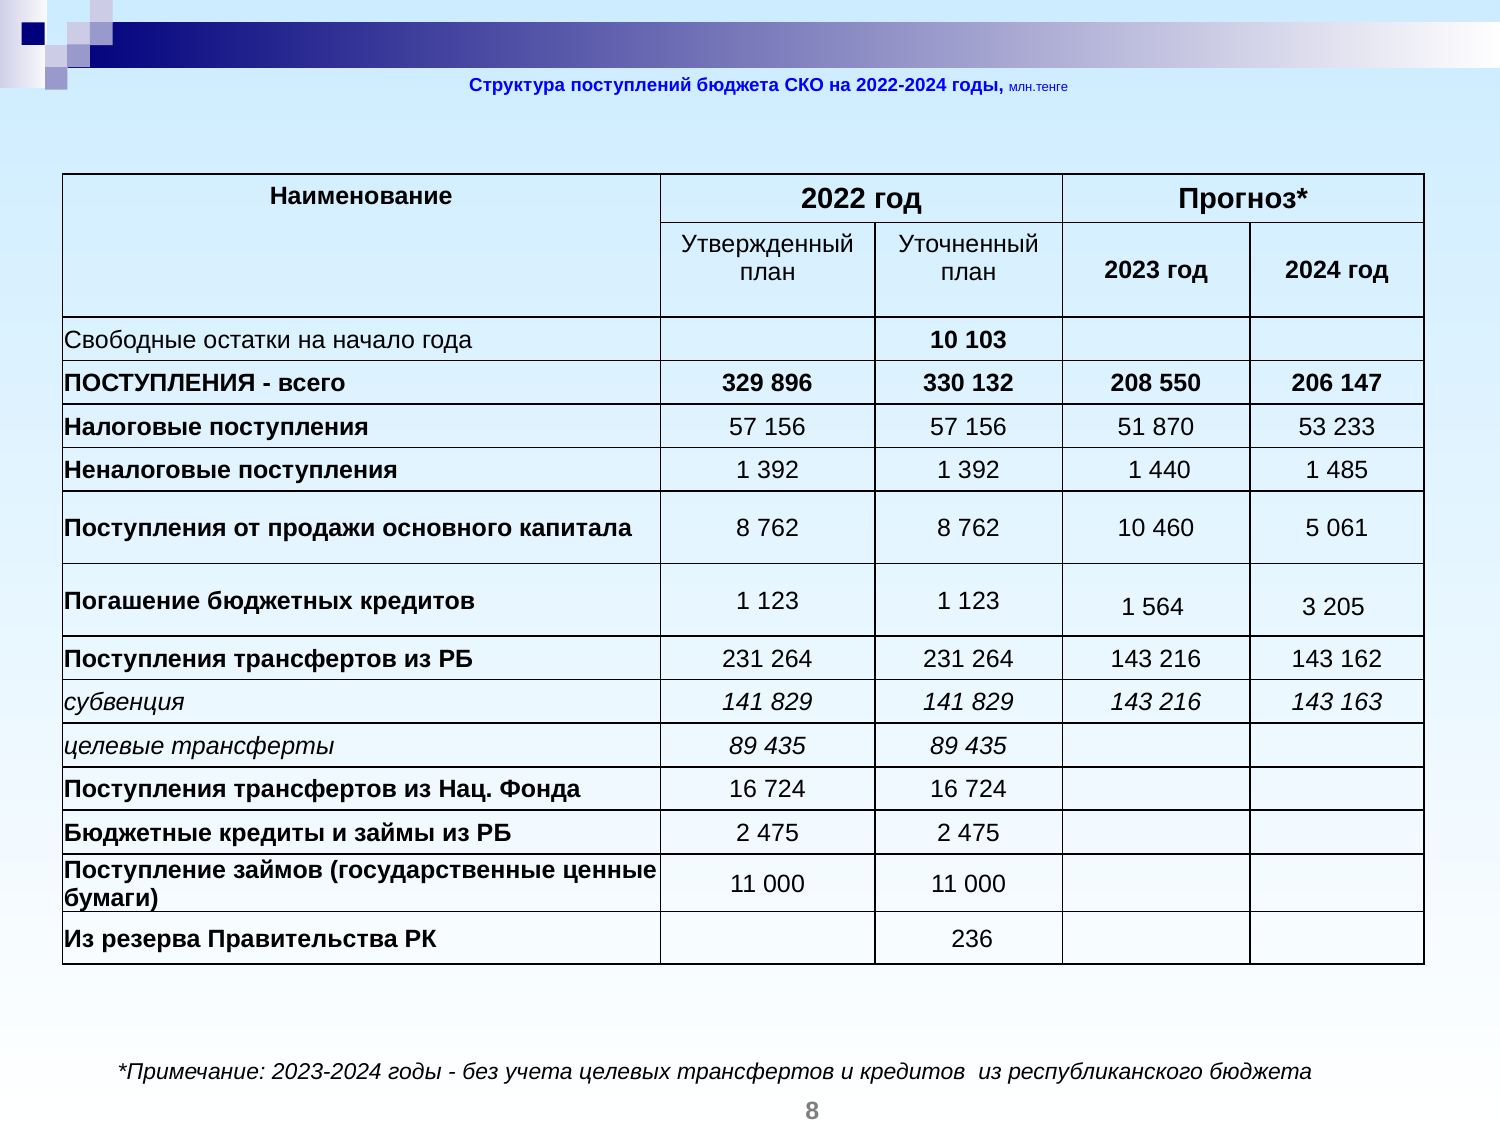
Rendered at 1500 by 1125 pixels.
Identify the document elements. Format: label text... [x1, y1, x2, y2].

table_cell [1251, 768, 1423, 809]
table_cell 2023 год [1063, 223, 1249, 316]
table_cell 53 233 [1251, 405, 1423, 447]
text_box 8 [662, 1074, 963, 1125]
table_cell 208 550 [1063, 361, 1249, 403]
table_cell 329 896 [661, 361, 874, 403]
table_cell 89 435 [876, 724, 1062, 766]
table_cell 10 103 [876, 318, 1062, 360]
table_header Наименование [63, 175, 660, 316]
table_cell [1063, 811, 1249, 853]
table_cell 1 123 [876, 564, 1062, 635]
table_cell Свободные остатки на начало года [63, 318, 660, 360]
table_cell 11 000 [661, 855, 874, 911]
table_cell [1063, 912, 1249, 963]
table_cell 1 392 [661, 448, 874, 490]
table_cell Погашение бюджетных кредитов [63, 564, 660, 635]
table_cell 236 [876, 912, 1062, 963]
table_cell 141 829 [876, 680, 1062, 722]
table_cell [661, 912, 874, 963]
table_cell Поступления трансфертов из РБ [63, 637, 660, 679]
table_cell 143 216 [1063, 637, 1249, 679]
table_cell 231 264 [876, 637, 1062, 679]
table_cell [1251, 318, 1423, 360]
table_cell 1 440 [1063, 448, 1249, 490]
table_cell 16 724 [876, 768, 1062, 809]
table_cell 141 829 [661, 680, 874, 722]
table_cell 1 564 [1063, 564, 1249, 635]
table_cell 2 475 [876, 811, 1062, 853]
table_cell ПОСТУПЛЕНИЯ - всего [63, 361, 660, 403]
title Структура поступлений бюджета СКО на 2022-2024 годы, млн.тенге [87, 37, 1450, 125]
table_cell 143 216 [1063, 680, 1249, 722]
table_cell 11 000 [876, 855, 1062, 911]
table_cell 206 147 [1251, 361, 1423, 403]
table_cell 1 392 [876, 448, 1062, 490]
table_header Прогноз* [1063, 175, 1423, 222]
table_cell Поступления трансфертов из Нац. Фонда [63, 768, 660, 809]
table_cell Уточненный план [876, 223, 1062, 316]
table_cell [1063, 724, 1249, 766]
table_cell 57 156 [876, 405, 1062, 447]
table_cell Бюджетные кредиты и займы из РБ [63, 811, 660, 853]
table_cell [1251, 811, 1423, 853]
table_cell Утвержденный план [661, 223, 874, 316]
table_cell [1063, 855, 1249, 911]
table_cell [661, 318, 874, 360]
table_cell 8 762 [661, 492, 874, 563]
table_cell Неналоговые поступления [63, 448, 660, 490]
table_cell 2 475 [661, 811, 874, 853]
table_cell 231 264 [661, 637, 874, 679]
table_cell 5 061 [1251, 492, 1423, 563]
table_cell 143 163 [1251, 680, 1423, 722]
table_cell Налоговые поступления [63, 405, 660, 447]
table_cell [1063, 318, 1249, 360]
table_cell 143 162 [1251, 637, 1423, 679]
table_cell [1251, 912, 1423, 963]
table_cell [1251, 724, 1423, 766]
table_cell 1 485 [1251, 448, 1423, 490]
table_cell целевые трансферты [63, 724, 660, 766]
table_cell 2024 год [1251, 223, 1423, 316]
table_cell 51 870 [1063, 405, 1249, 447]
table_cell 57 156 [661, 405, 874, 447]
table_cell Поступления от продажи основного капитала [63, 492, 660, 563]
table_cell Поступление займов (государственные ценные бумаги) [63, 855, 660, 911]
table_cell [1063, 768, 1249, 809]
table_cell 3 205 [1251, 564, 1423, 635]
table_cell 8 762 [876, 492, 1062, 563]
table_cell 10 460 [1063, 492, 1249, 563]
table_cell 16 724 [661, 768, 874, 809]
table_cell 1 123 [661, 564, 874, 635]
table_cell 330 132 [876, 361, 1062, 403]
table_cell Из резерва Правительства РК [63, 912, 660, 963]
table_header 2022 год [661, 175, 1062, 222]
table_cell 89 435 [661, 724, 874, 766]
table_cell [1251, 855, 1423, 911]
table_cell субвенция [63, 680, 660, 722]
text_box *Примечание: 2023-2024 годы - без учета целевых трансфертов и кредитов из республиканского бюджета [117, 1056, 1370, 1085]
